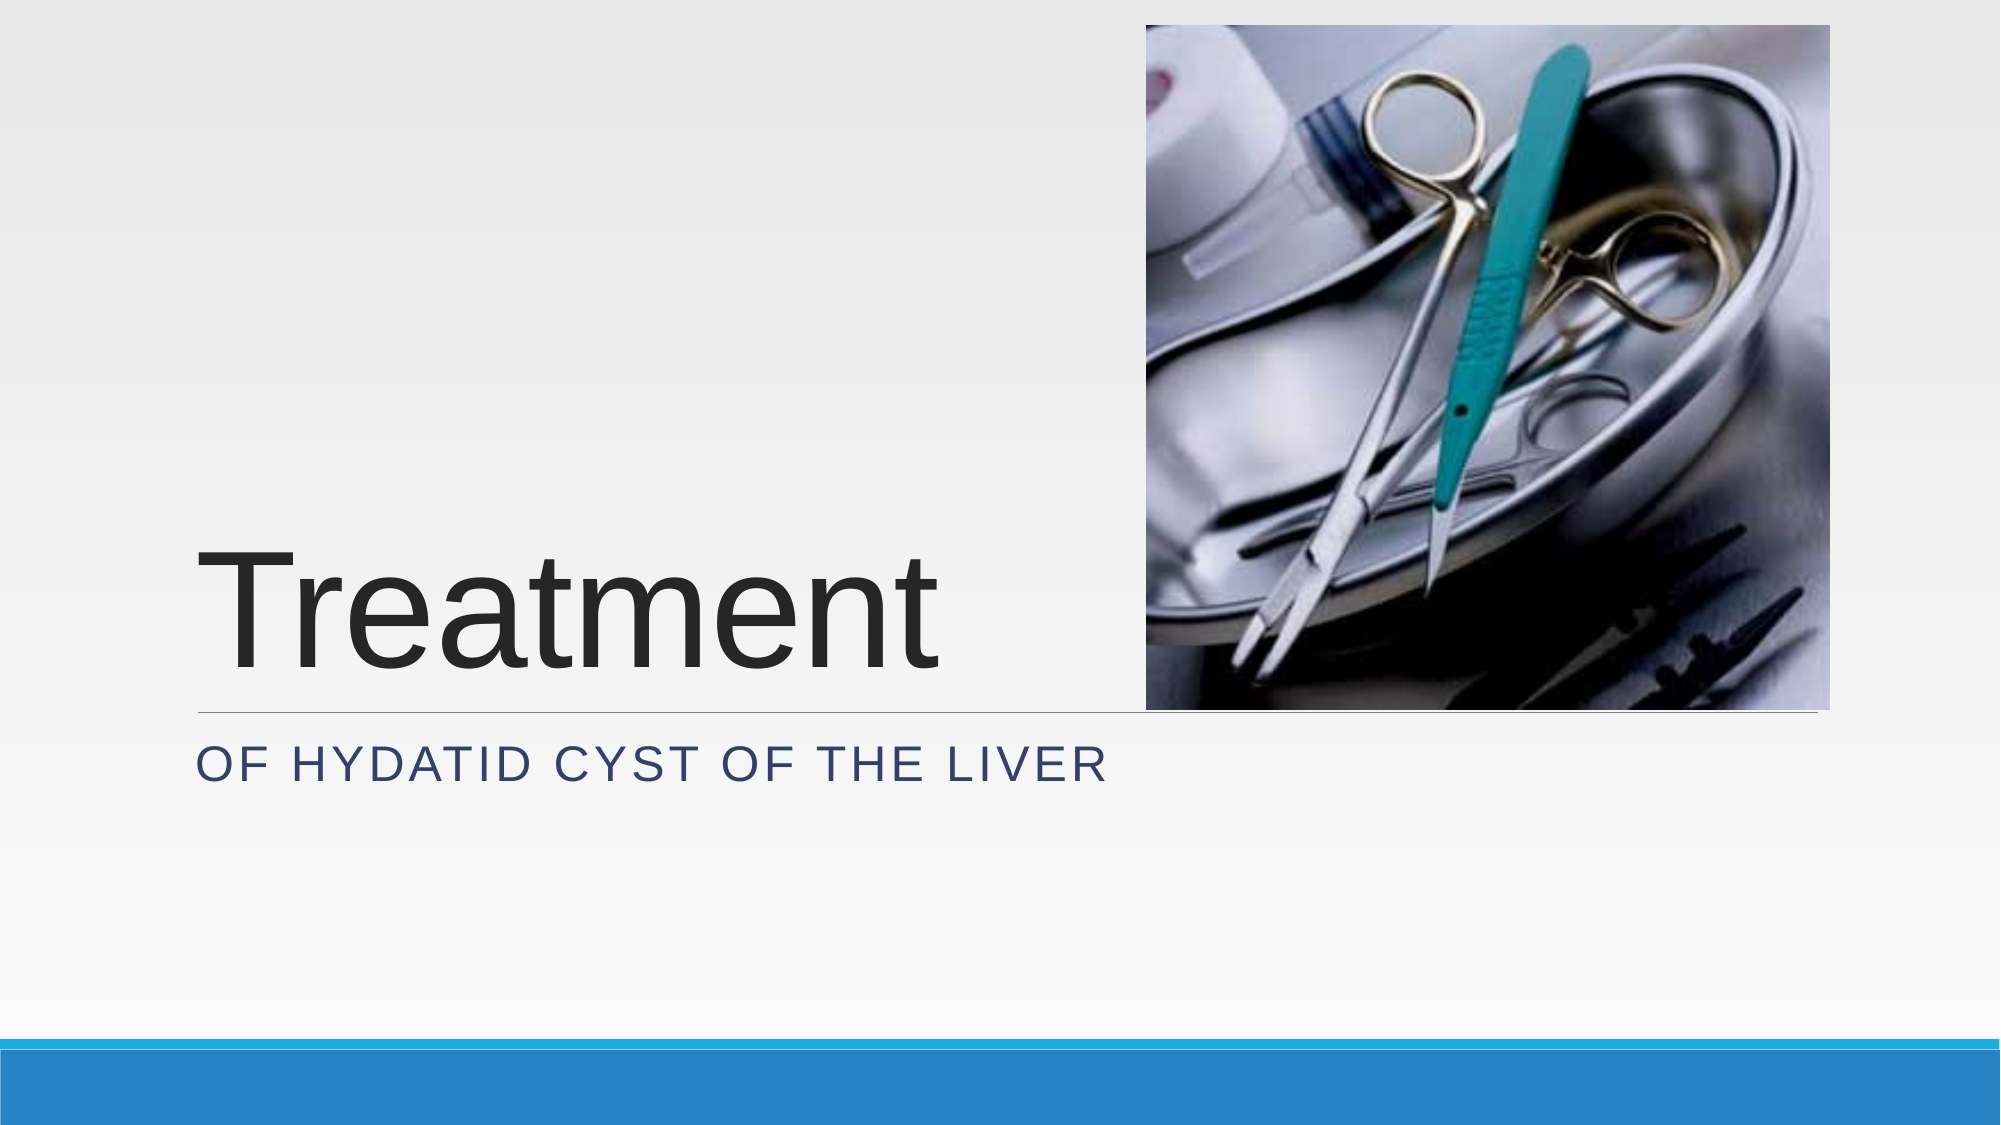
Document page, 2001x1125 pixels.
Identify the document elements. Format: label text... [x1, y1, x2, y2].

list Of hydatid cyst of the liver [180, 730, 1830, 918]
title Treatment [180, 124, 1142, 710]
picture [1145, 25, 1831, 710]
